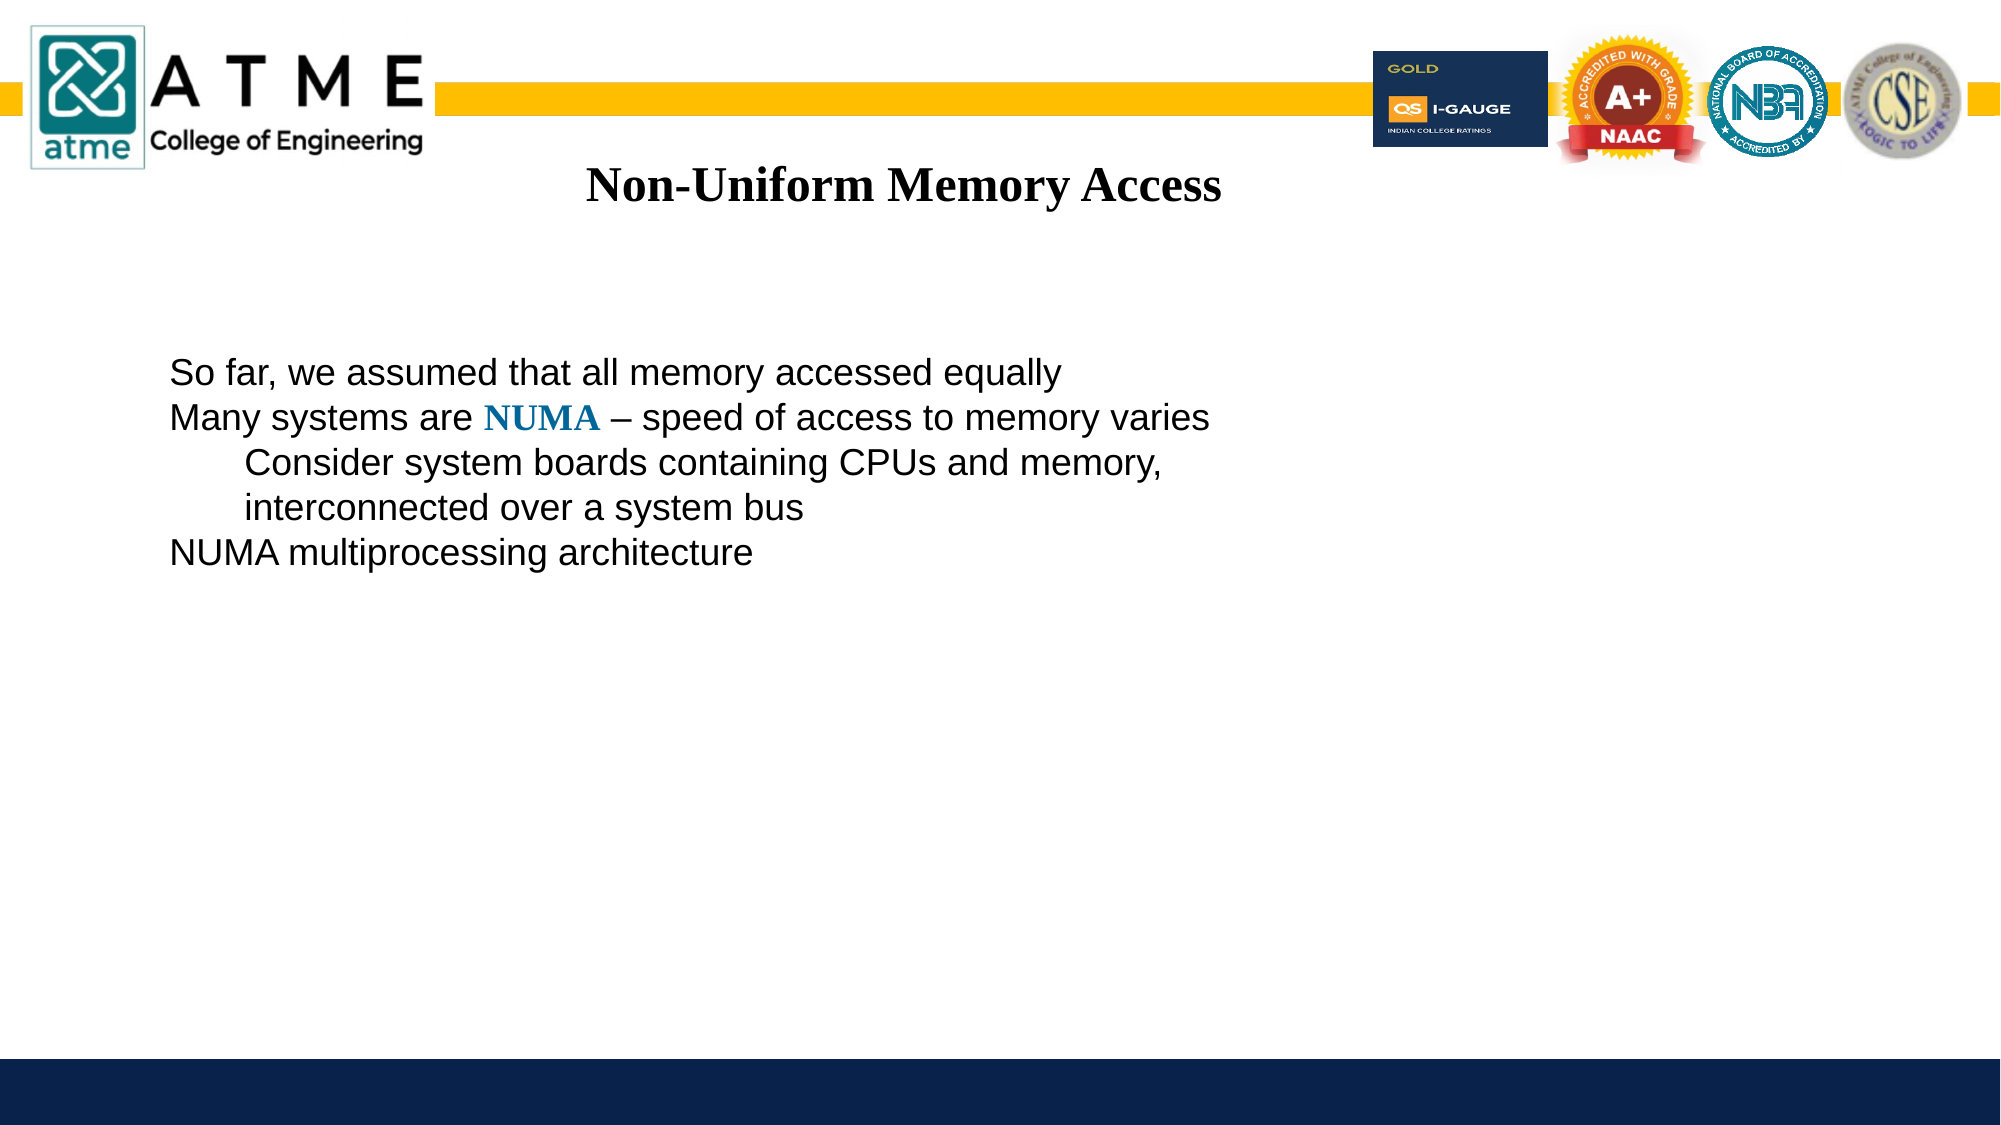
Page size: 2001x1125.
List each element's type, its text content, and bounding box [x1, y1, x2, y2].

picture [0, 1059, 2001, 1125]
picture [1373, 20, 1828, 157]
picture [22, 15, 435, 178]
title Non-Uniform Memory Access [571, 144, 1823, 239]
picture [1840, 26, 1968, 176]
list So far, we assumed that all memory accessed equally Many systems are NUMA – speed of access to memory varies Consider system boards containing CPUs and memory, interconnected over a system bus NUMA multiprocessing architecture [154, 340, 1381, 654]
